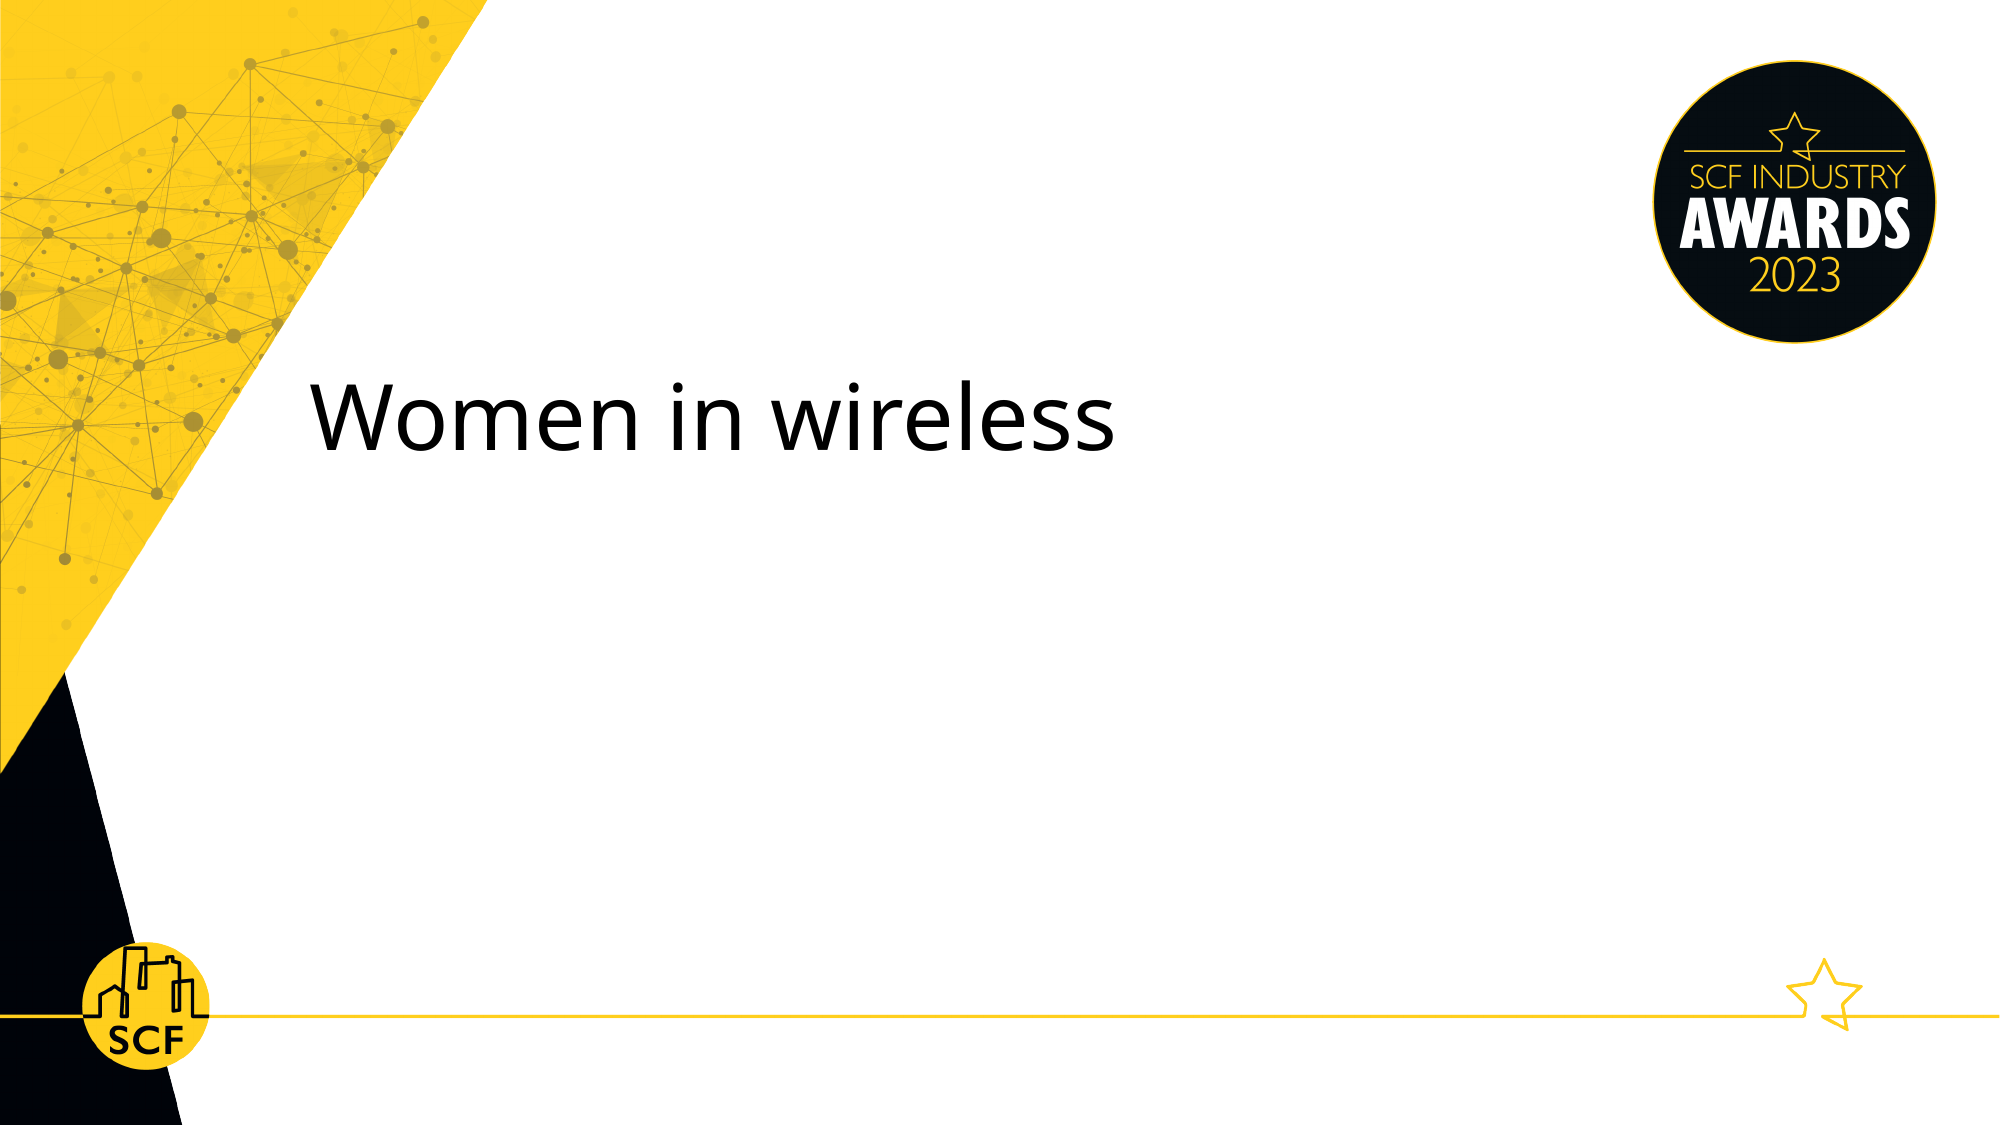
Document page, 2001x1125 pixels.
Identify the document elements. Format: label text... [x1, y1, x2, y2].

picture [0, 0, 2000, 1125]
text_box Women in wireless [295, 351, 1745, 489]
